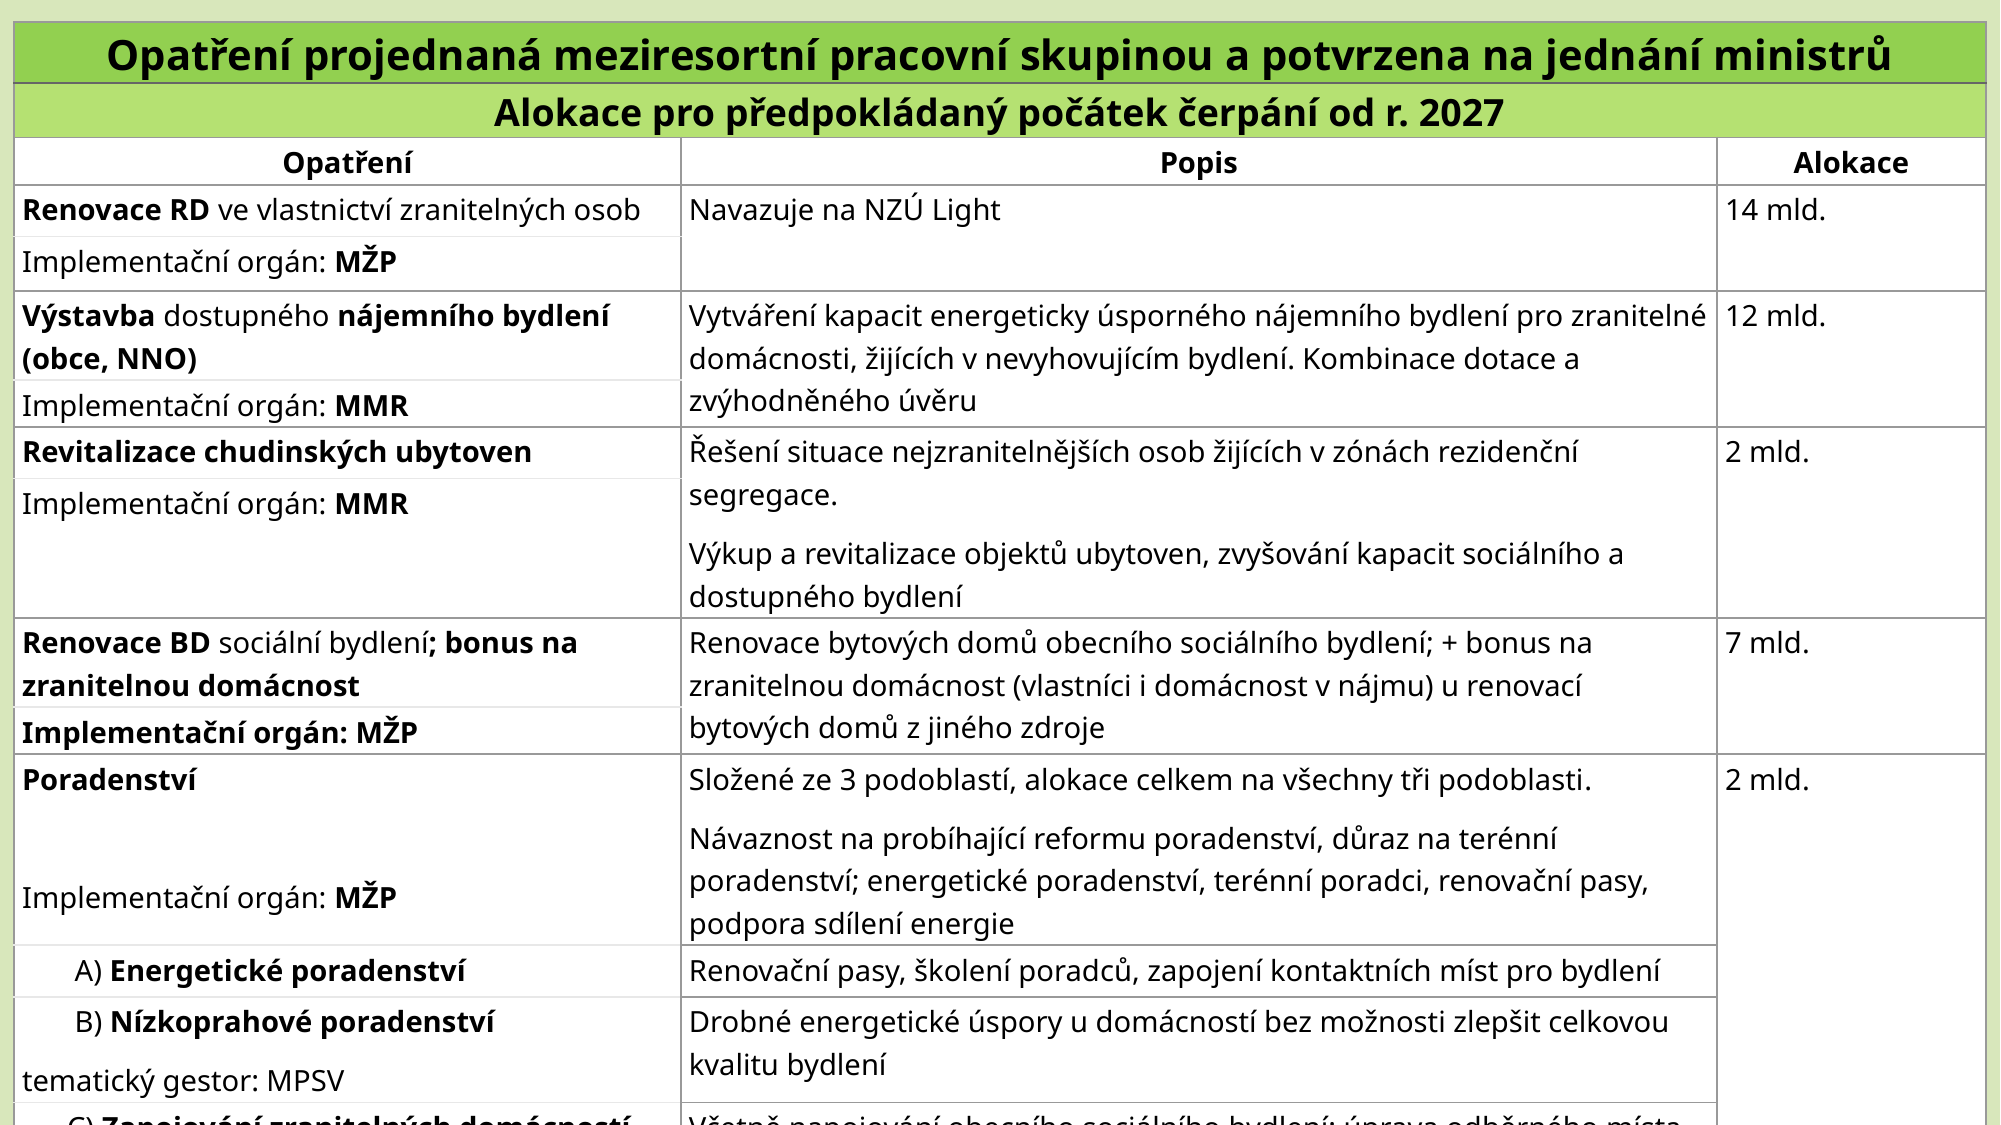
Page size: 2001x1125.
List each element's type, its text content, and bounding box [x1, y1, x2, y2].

table_cell Implementační orgán: MMR [15, 381, 680, 426]
table_cell A) Energetické poradenství [15, 946, 680, 996]
table_cell Renovace RD ve vlastnictví zranitelných osob [15, 186, 680, 236]
table_cell Renovace BD sociální bydlení; bonus na zranitelnou domácnost [15, 619, 680, 706]
table_cell Vytváření kapacit energeticky úsporného nájemního bydlení pro zranitelné domácnosti, žijících v nevyhovujícím bydlení. Kombinace dotace a zvýhodněného úvěru [682, 292, 1716, 426]
table_cell Implementační orgán: MŽP [15, 708, 680, 753]
table_cell C) Zapojování zranitelných domácností do energetických společenství [15, 1103, 680, 1125]
table_cell Alokace pro předpokládaný počátek čerpání od r. 2027 [15, 84, 1985, 137]
table_cell Poradenství Implementační orgán: MŽP [15, 755, 680, 944]
table_cell Implementační orgán: MMR [15, 479, 680, 617]
table_cell Včetně napojování obecního sociálního bydlení; úprava odběrného místa, garance, odstranění bariér na straně ES [682, 1103, 1716, 1125]
table_cell Opatření [15, 138, 680, 184]
table_cell B) Nízkoprahové poradenství tematický gestor: MPSV [15, 998, 680, 1102]
table_cell Řešení situace nejzranitelnějších osob žijících v zónách rezidenční segregace. Výkup a revitalizace objektů ubytoven, zvyšování kapacit sociálního a dostupného bydlení [682, 428, 1716, 617]
table_cell Alokace [1718, 138, 1985, 184]
table_cell Navazuje na NZÚ Light [682, 186, 1716, 290]
table_cell Revitalizace chudinských ubytoven [15, 428, 680, 478]
table_cell Drobné energetické úspory u domácností bez možnosti zlepšit celkovou kvalitu bydlení [682, 998, 1716, 1102]
table_cell 2 mld. [1718, 755, 1985, 1125]
table_cell 14 mld. [1718, 186, 1985, 290]
table_cell 12 mld. [1718, 292, 1985, 426]
table_cell 2 mld. [1718, 428, 1985, 617]
table_cell 7 mld. [1718, 619, 1985, 753]
table_header Opatření projednaná meziresortní pracovní skupinou a potvrzena na jednání ministrů [15, 23, 1985, 82]
picture [1775, 961, 2000, 1125]
table_cell Implementační orgán: MŽP [15, 237, 680, 290]
table_cell Složené ze 3 podoblastí, alokace celkem na všechny tři podoblasti. Návaznost na probíhající reformu poradenství, důraz na terénní poradenství; energetické poradenství, terénní poradci, renovační pasy, podpora sdílení energie [682, 755, 1716, 944]
table_cell Popis [682, 138, 1716, 184]
table_cell Výstavba dostupného nájemního bydlení (obce, NNO) [15, 292, 680, 379]
table_cell Renovace bytových domů obecního sociálního bydlení; + bonus na zranitelnou domácnost (vlastníci i domácnost v nájmu) u renovací bytových domů z jiného zdroje [682, 619, 1716, 753]
table_cell Renovační pasy, školení poradců, zapojení kontaktních míst pro bydlení [682, 946, 1716, 996]
